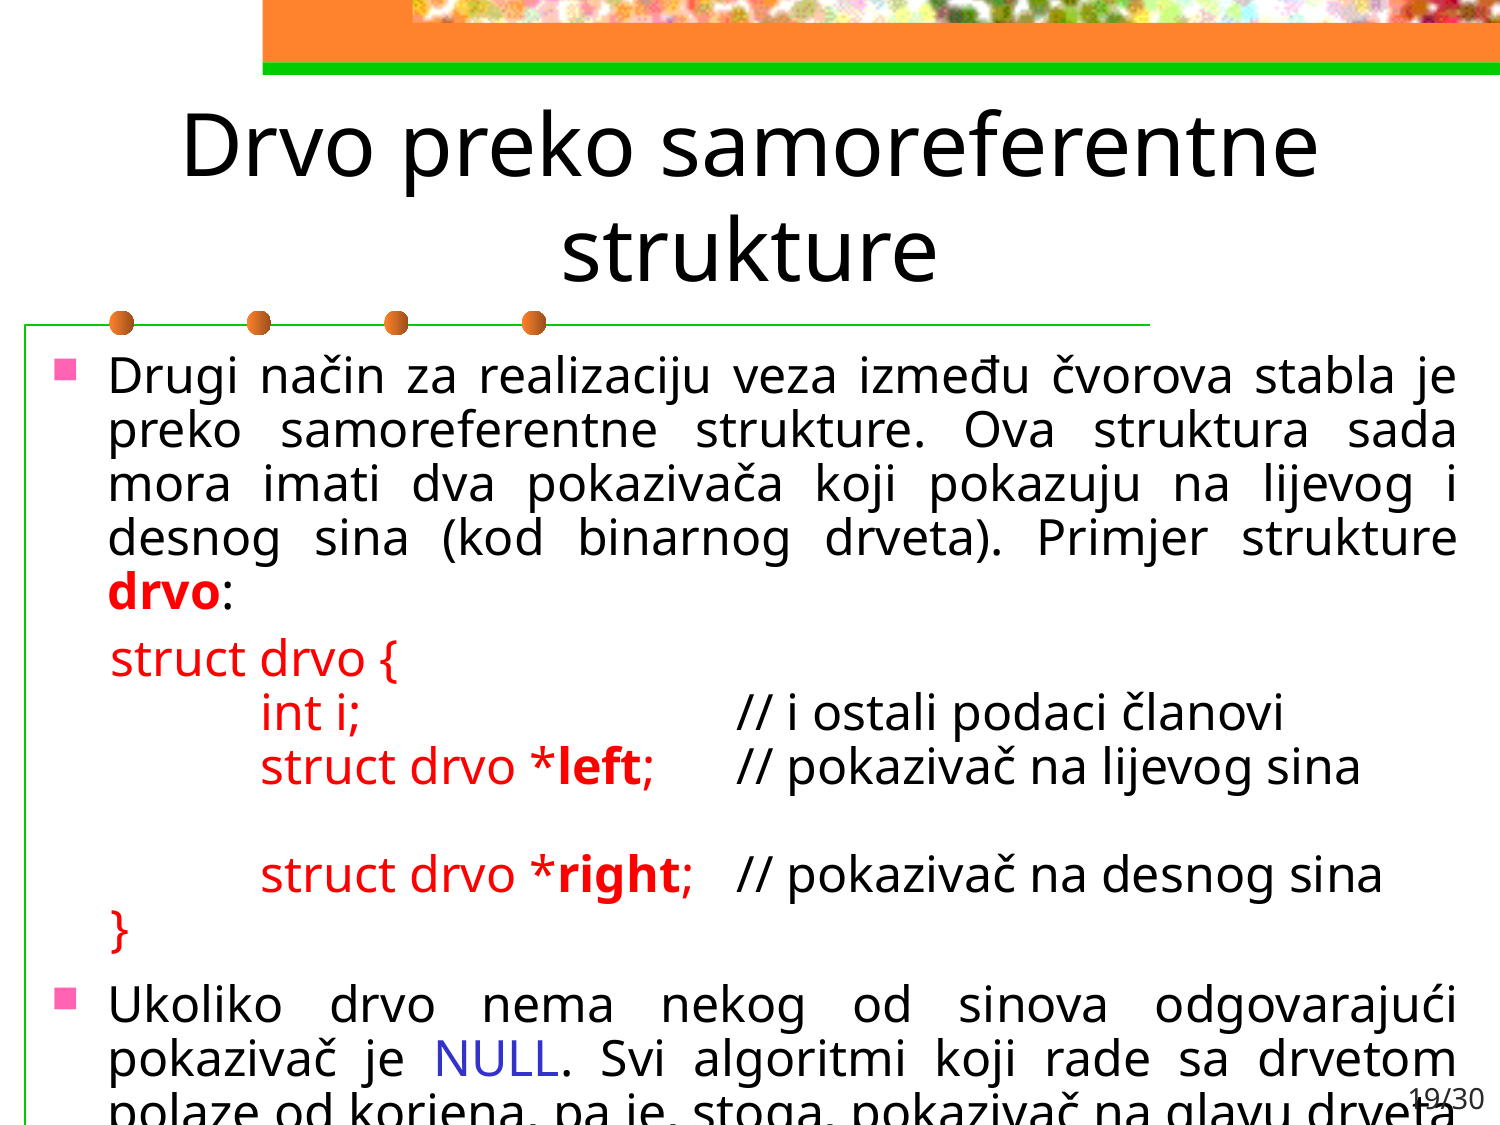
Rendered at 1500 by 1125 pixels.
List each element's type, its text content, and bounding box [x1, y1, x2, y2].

title Drvo preko samoreferentne strukture [0, 99, 1500, 288]
picture [412, 0, 1500, 23]
list Drugi način za realizaciju veza između čvorova stabla je preko samoreferentne strukture. Ova struktura sada mora imati dva pokazivača koji pokazuju na lijevog i desnog sina (kod binarnog drveta). Primjer strukture drvo: struct drvo { int i; // i ostali podaci članovi struct drvo *left; // pokazivač na lijevog sina struct drvo *right; // pokazivač na desnog sina } Ukoliko drvo nema nekog od sinova odgovarajući pokazivač je NULL. Svi algoritmi koji rade sa drvetom polaze od korjena, pa je, stoga, pokazivač na glavu drveta uobičajeni podatak koji se proslijeđuje funkcijama za rad sa drvetom. [36, 343, 1474, 1081]
text_box 19/30 [1374, 1072, 1500, 1123]
